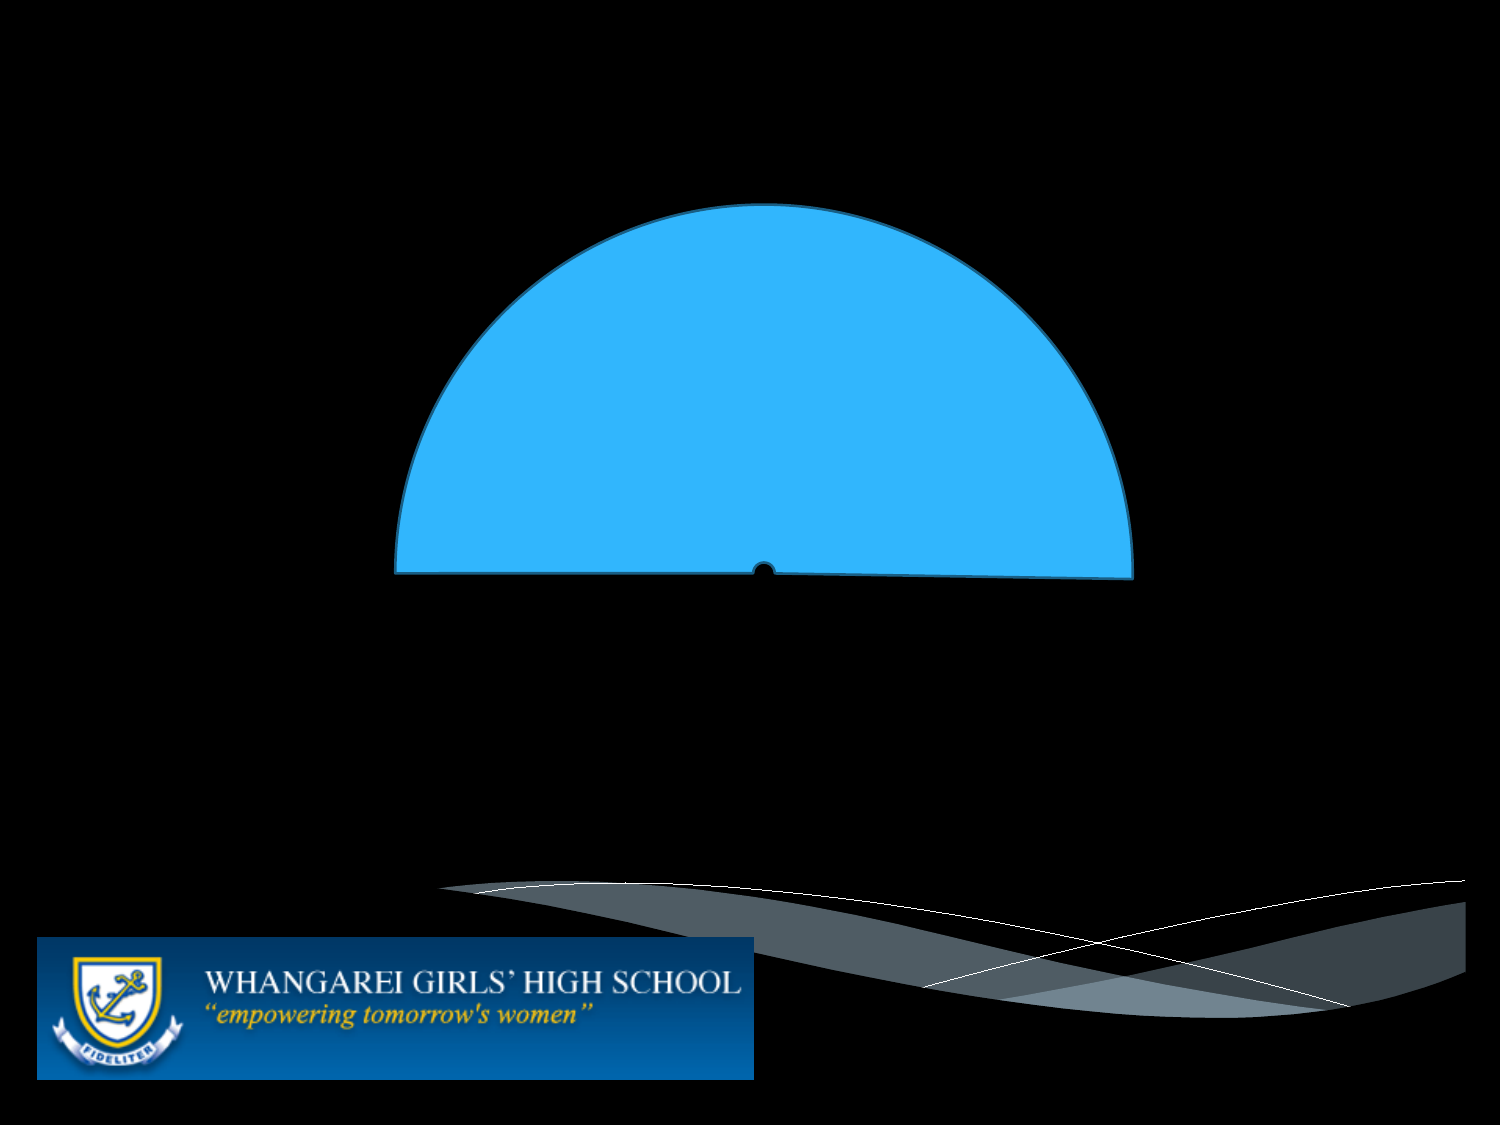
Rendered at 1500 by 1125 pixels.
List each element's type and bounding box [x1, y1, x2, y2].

picture [37, 937, 754, 1080]
text_box [393, 203, 1135, 581]
